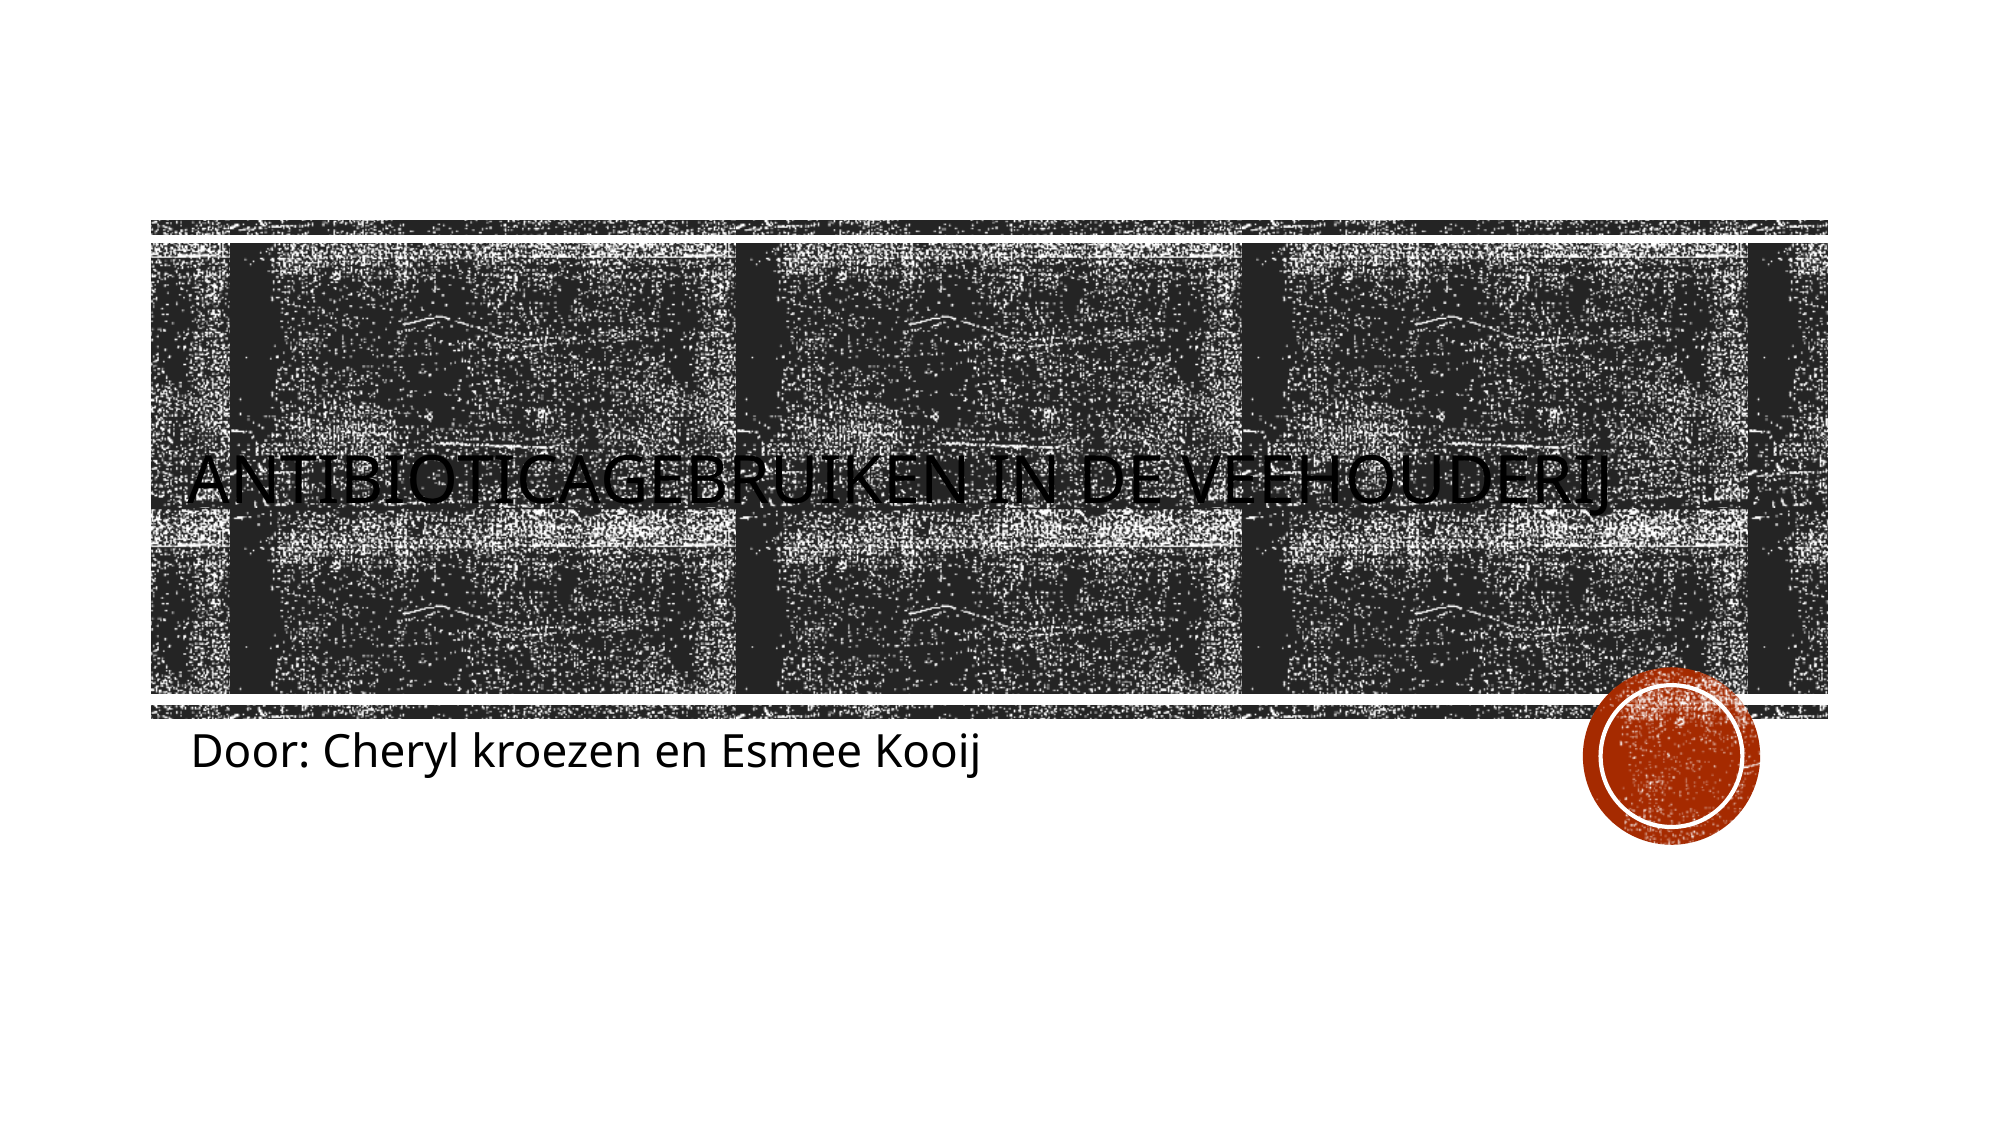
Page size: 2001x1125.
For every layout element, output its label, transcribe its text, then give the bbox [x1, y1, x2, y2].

title Antibioticagebruiken in de veehouderij [172, 234, 1808, 733]
subtitle Door: Cheryl kroezen en Esmee Kooij [175, 720, 1470, 896]
